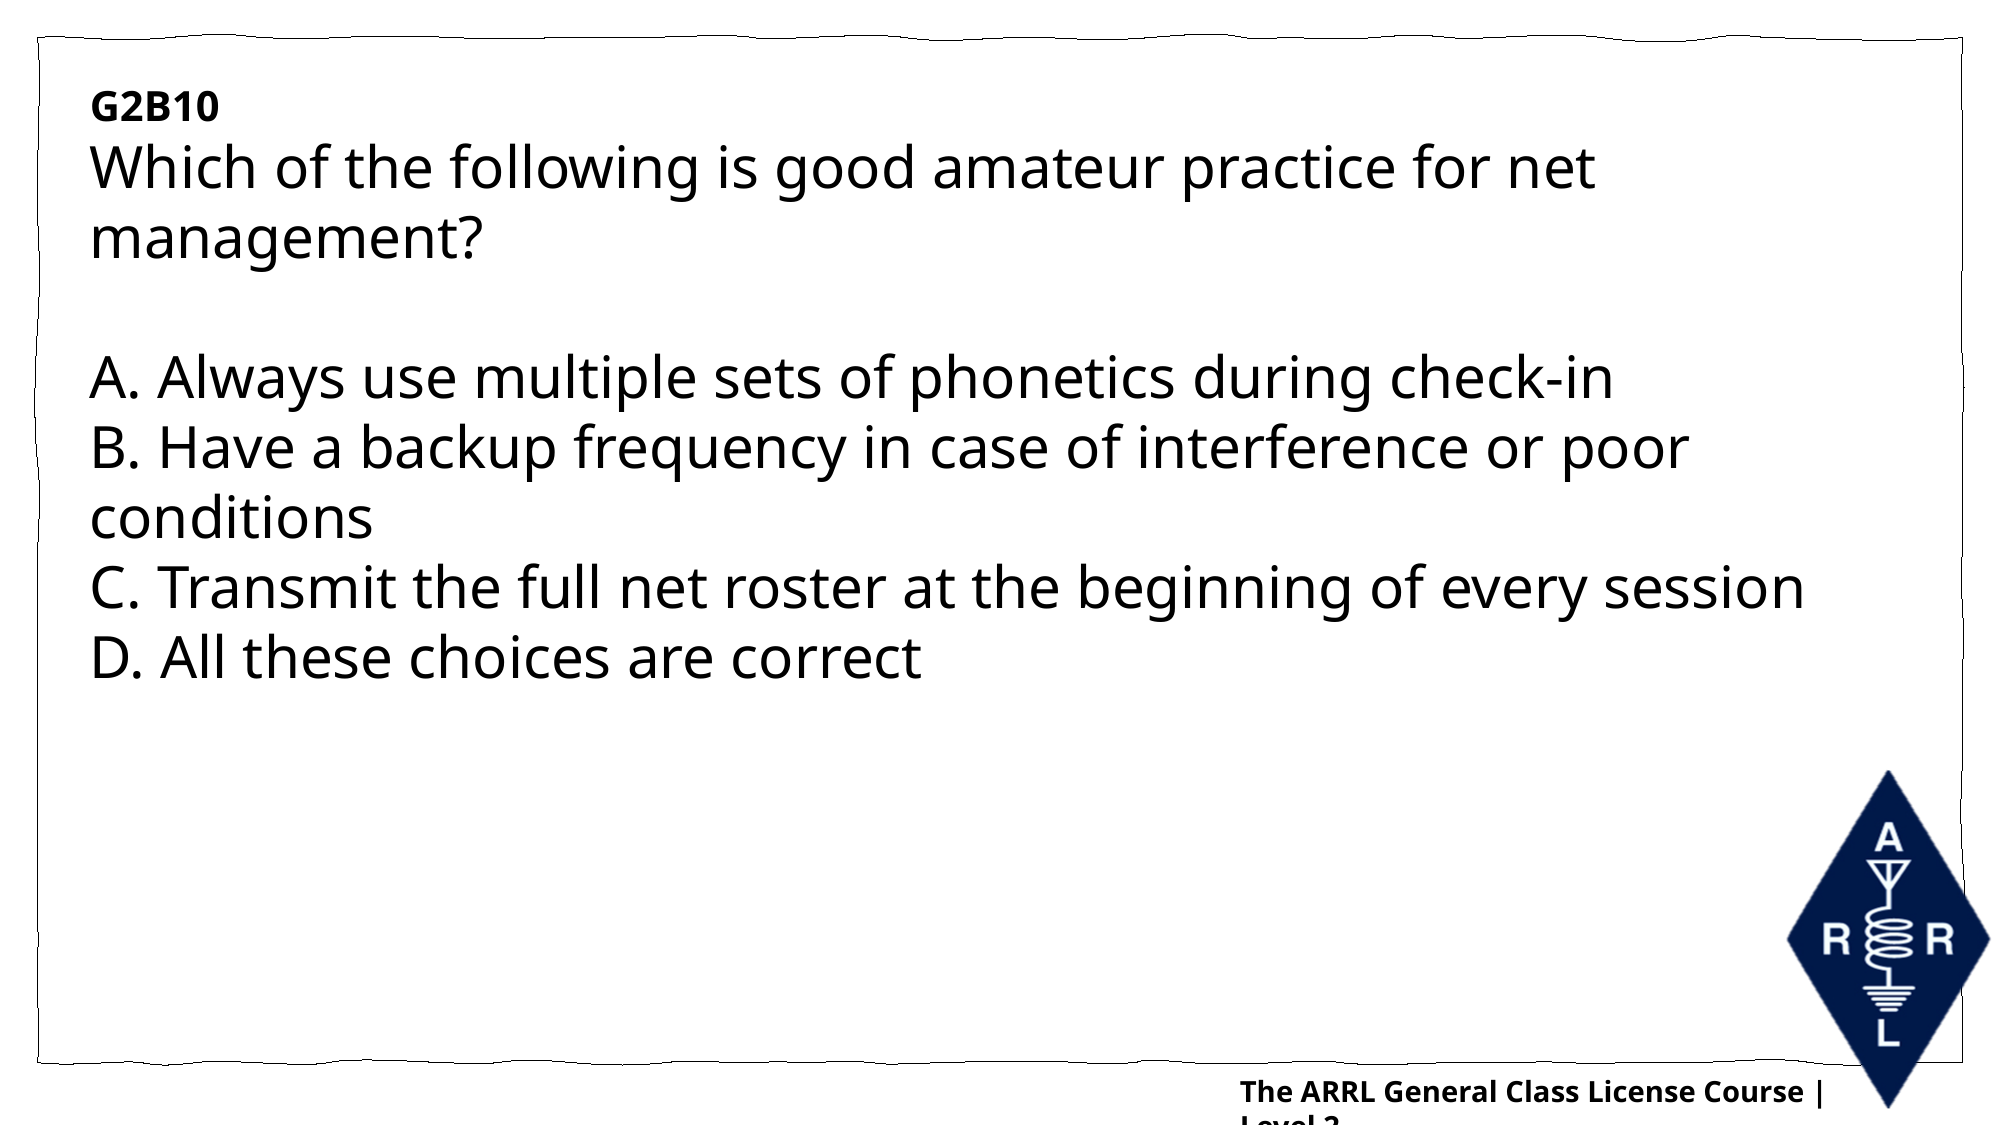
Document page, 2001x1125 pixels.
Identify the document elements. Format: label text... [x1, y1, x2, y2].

picture [1773, 752, 1999, 1125]
text_box G2B10 Which of the following is good amateur practice for net management? A. Always use multiple sets of phonetics during check-in B. Have a backup frequency in case of interference or poor conditions C. Transmit the full net roster at the beginning of every session D. All these choices are correct [75, 72, 1850, 698]
